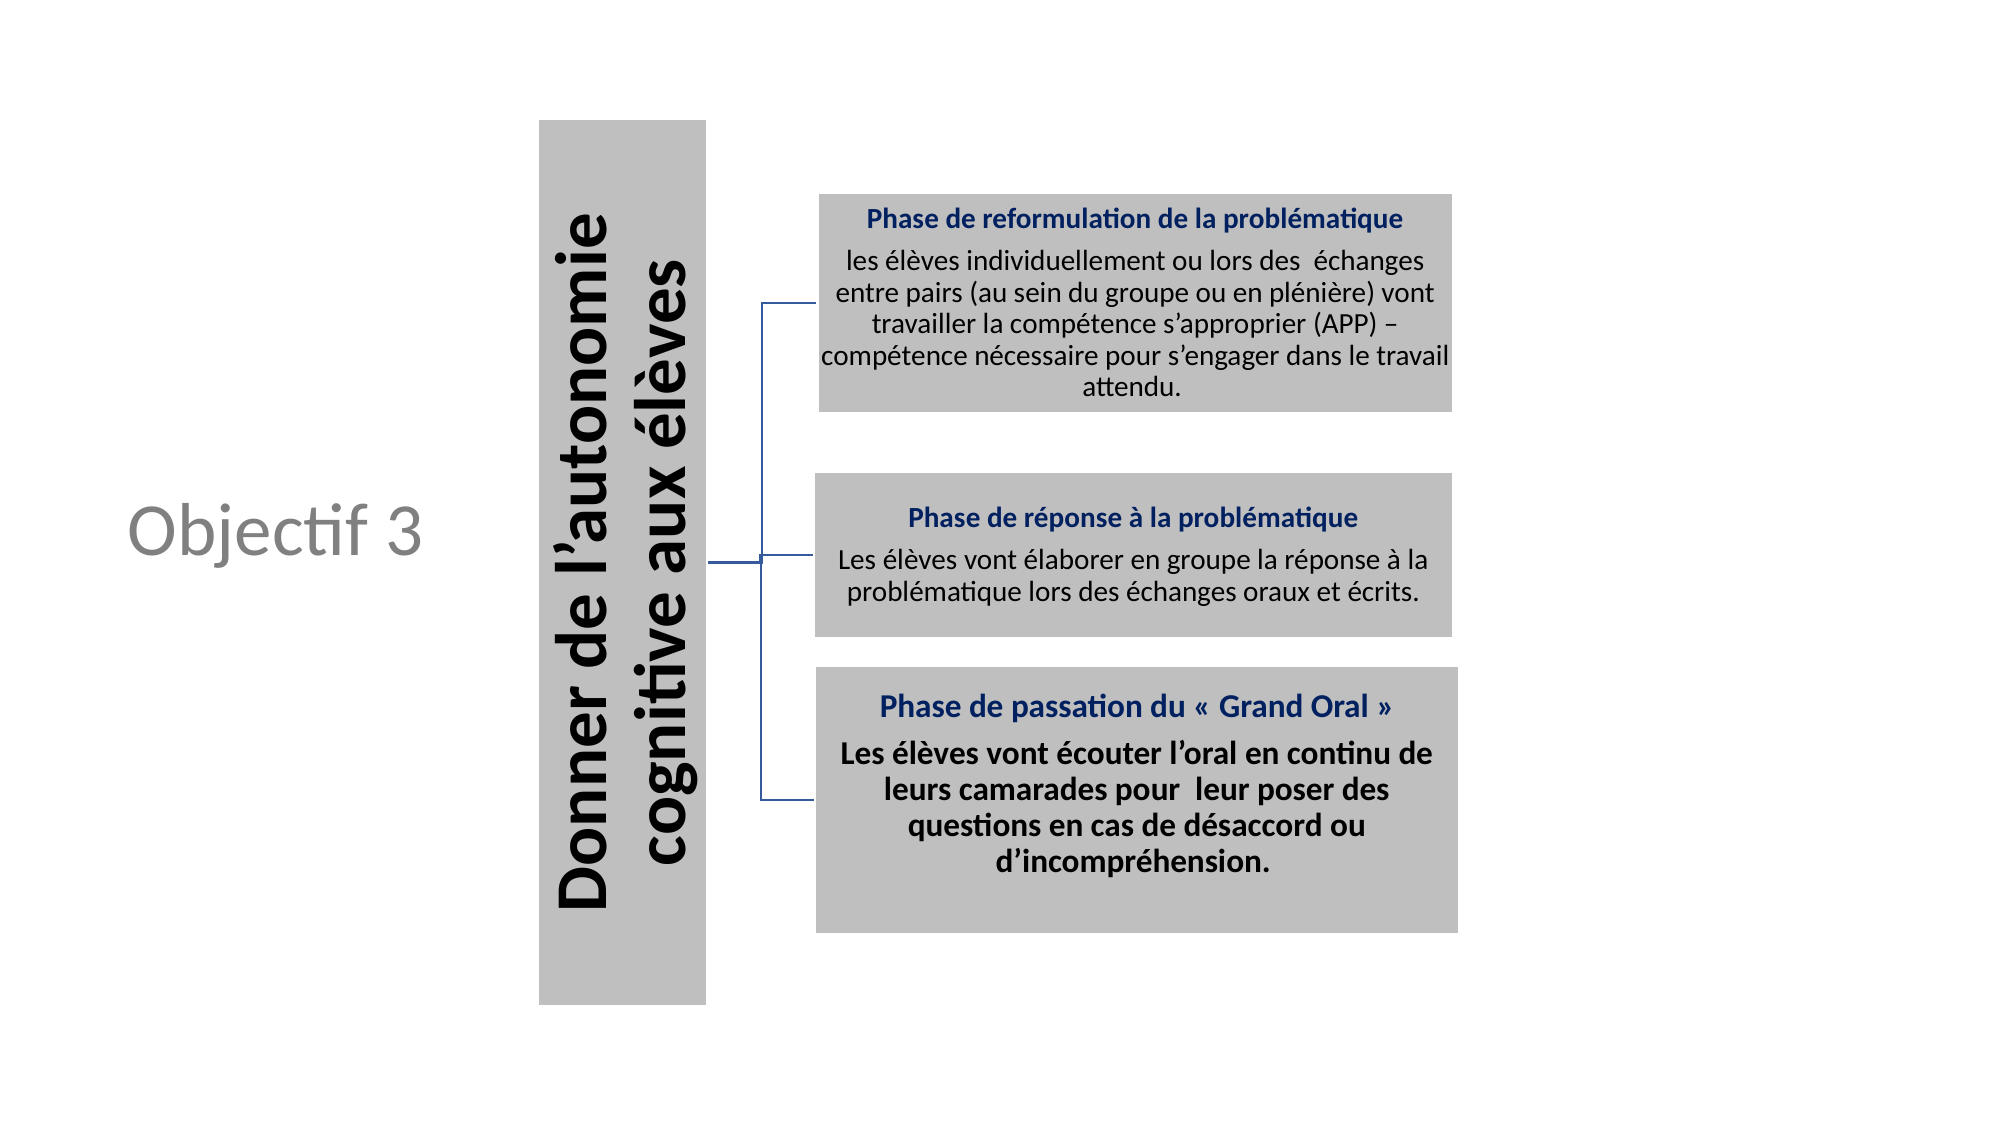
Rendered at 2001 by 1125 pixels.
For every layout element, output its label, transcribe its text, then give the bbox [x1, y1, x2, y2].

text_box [333, 117, 1667, 1007]
text_box Objectif 3 [113, 473, 333, 578]
